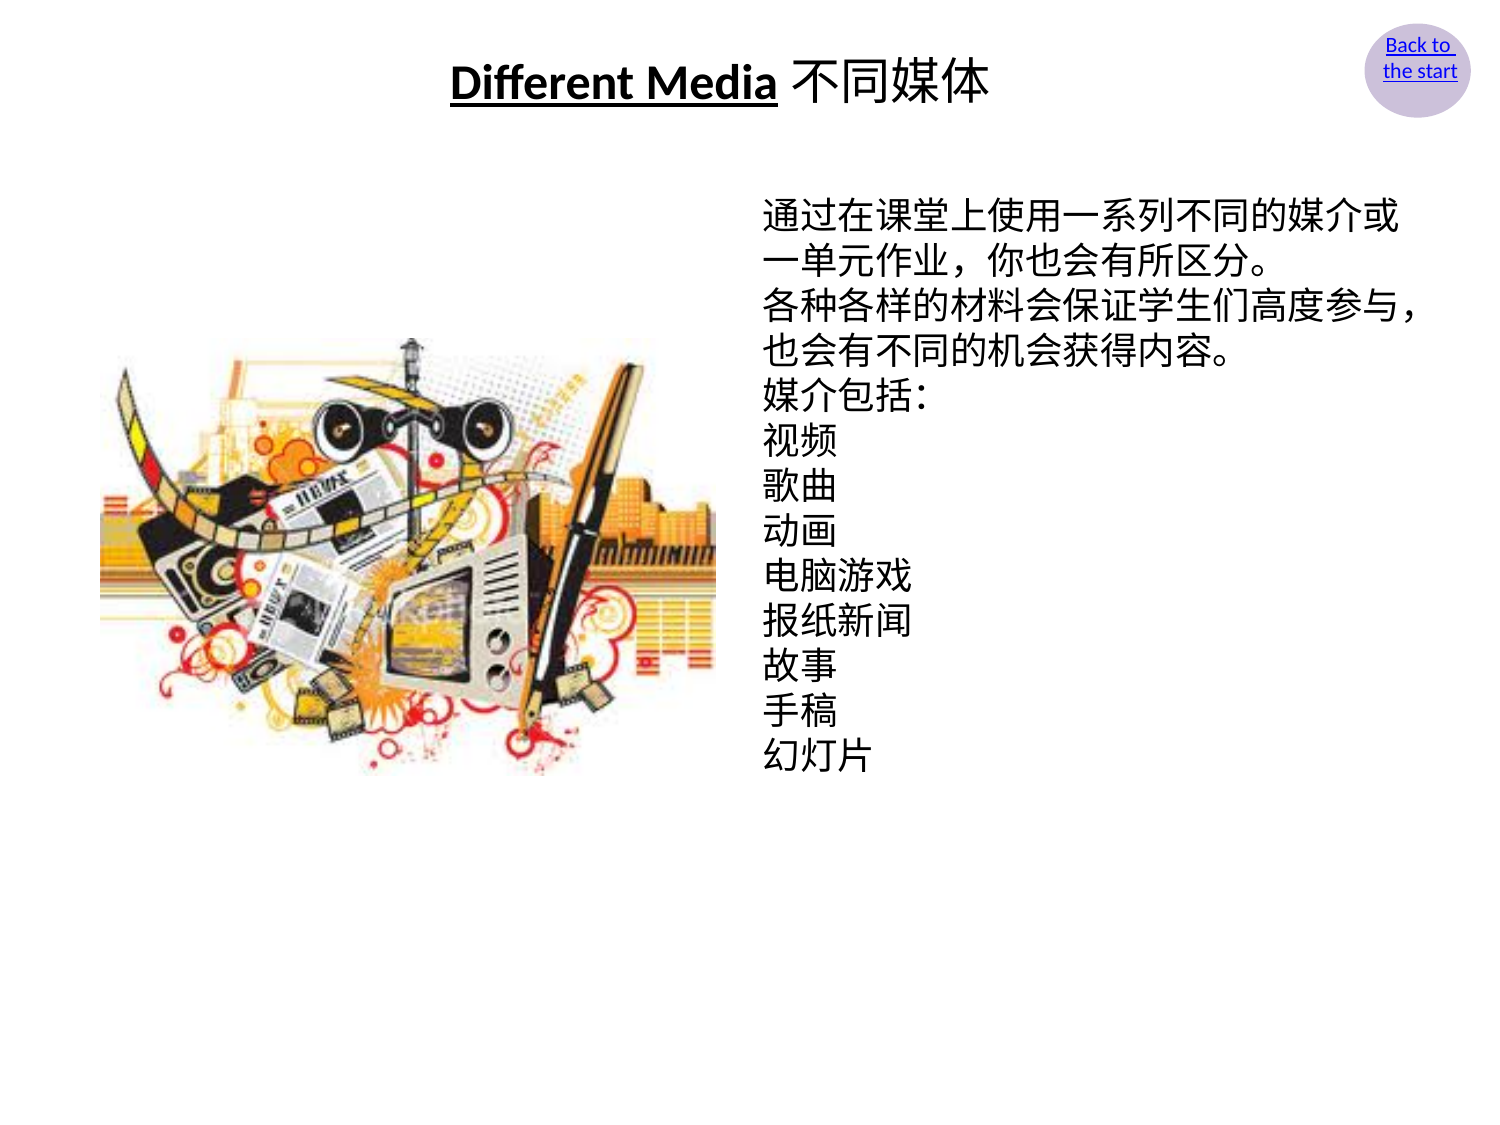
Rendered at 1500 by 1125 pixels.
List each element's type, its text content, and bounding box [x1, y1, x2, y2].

text_box [1367, 91, 1468, 120]
text_box Back to the start [1359, 23, 1483, 91]
text_box Different Media不同媒体 [218, 42, 1223, 178]
picture [100, 337, 716, 776]
text_box 通过在课堂上使用一系列不同的媒介或一单元作业，你也会有所区分。 各种各样的材料会保证学生们高度参与，也会有不同的机会获得内容。 媒介包括： 视频 歌曲 动画 电脑游戏 报纸新闻 故事 手稿 幻灯片 [747, 184, 1433, 785]
